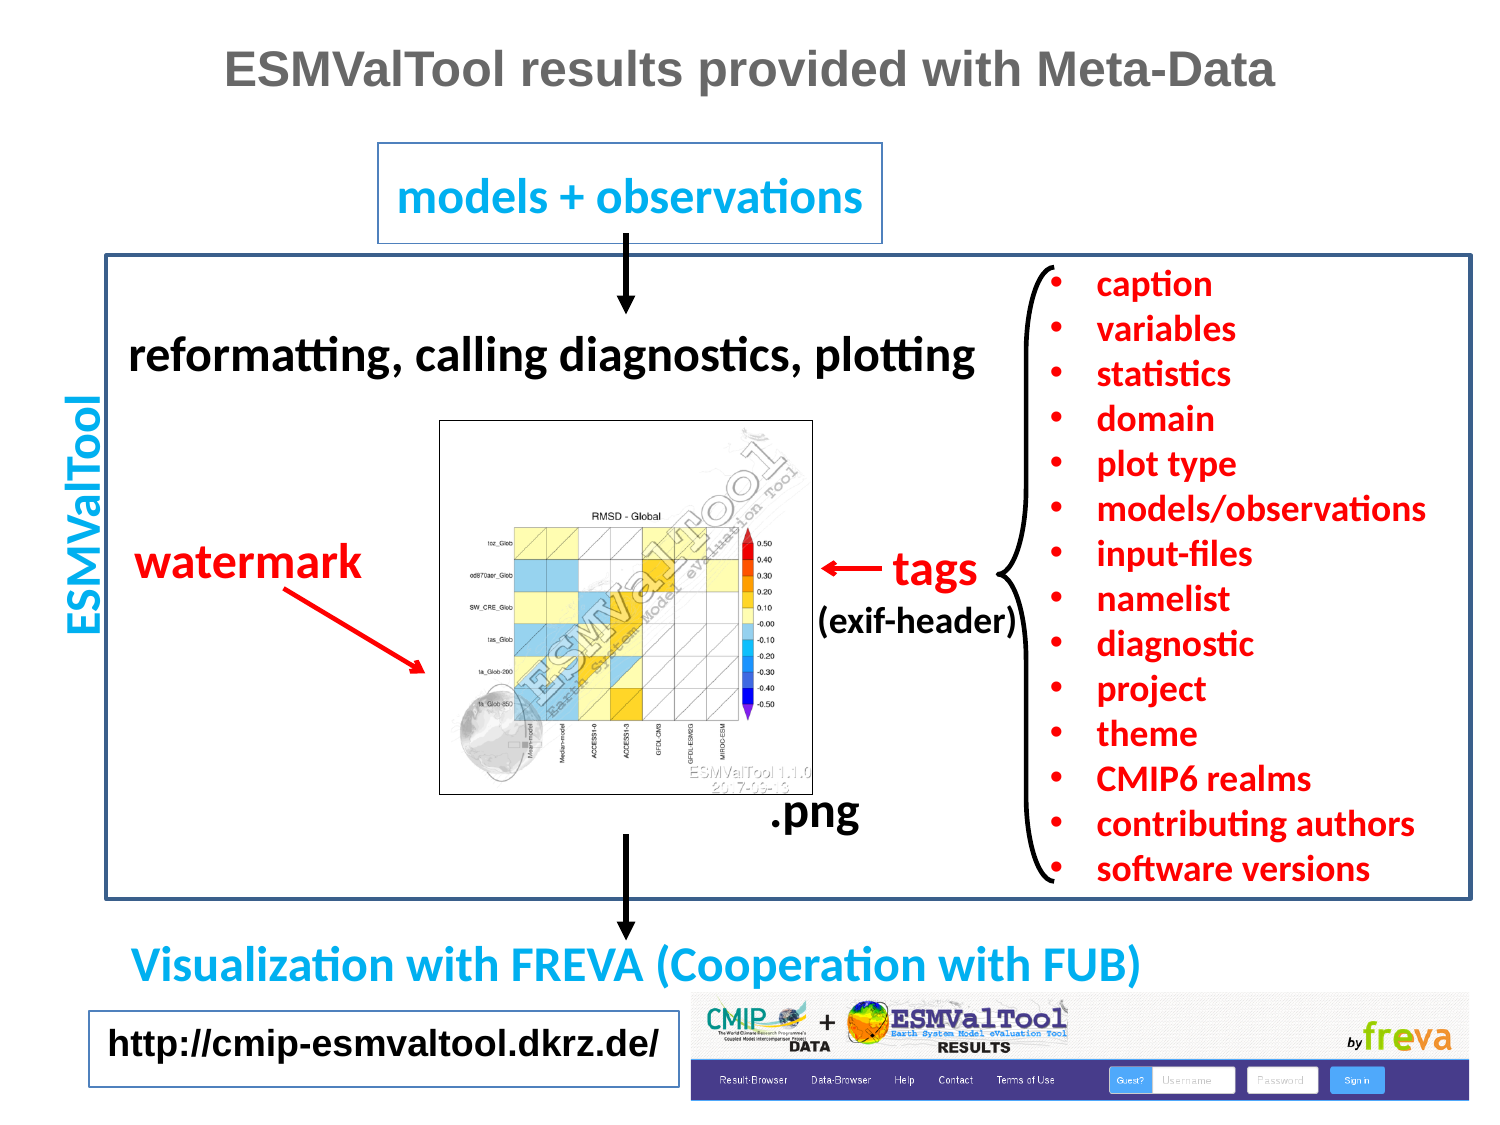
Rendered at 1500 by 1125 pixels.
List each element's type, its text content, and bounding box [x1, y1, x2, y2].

text_box Visualization with FREVA (Cooperation with FUB) [27, 910, 1247, 1012]
text_box (exif-header) [817, 580, 1085, 658]
text_box [1023, 266, 1055, 515]
picture [690, 992, 1470, 1107]
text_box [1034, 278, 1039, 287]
text_box watermark [106, 507, 390, 609]
text_box http://cmip-esmvaltool.dkrz.de/ [88, 1011, 680, 1087]
text_box models + observations [378, 142, 883, 244]
text_box ESMValTool results provided with Meta-Data [74, 19, 1425, 114]
text_box .png [620, 757, 1009, 858]
text_box reformatting, calling diagnostics, plotting [100, 301, 1004, 402]
text_box [104, 253, 1473, 901]
text_box ESMValTool [29, 349, 130, 681]
text_box [1025, 658, 1055, 883]
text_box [283, 588, 426, 674]
picture [439, 420, 814, 795]
text_box caption variables statistics domain plot type models/observations input-files namelist diagnostic project theme CMIP6 realms contributing authors software versions [1055, 278, 1459, 870]
text_box tags [817, 515, 1077, 580]
